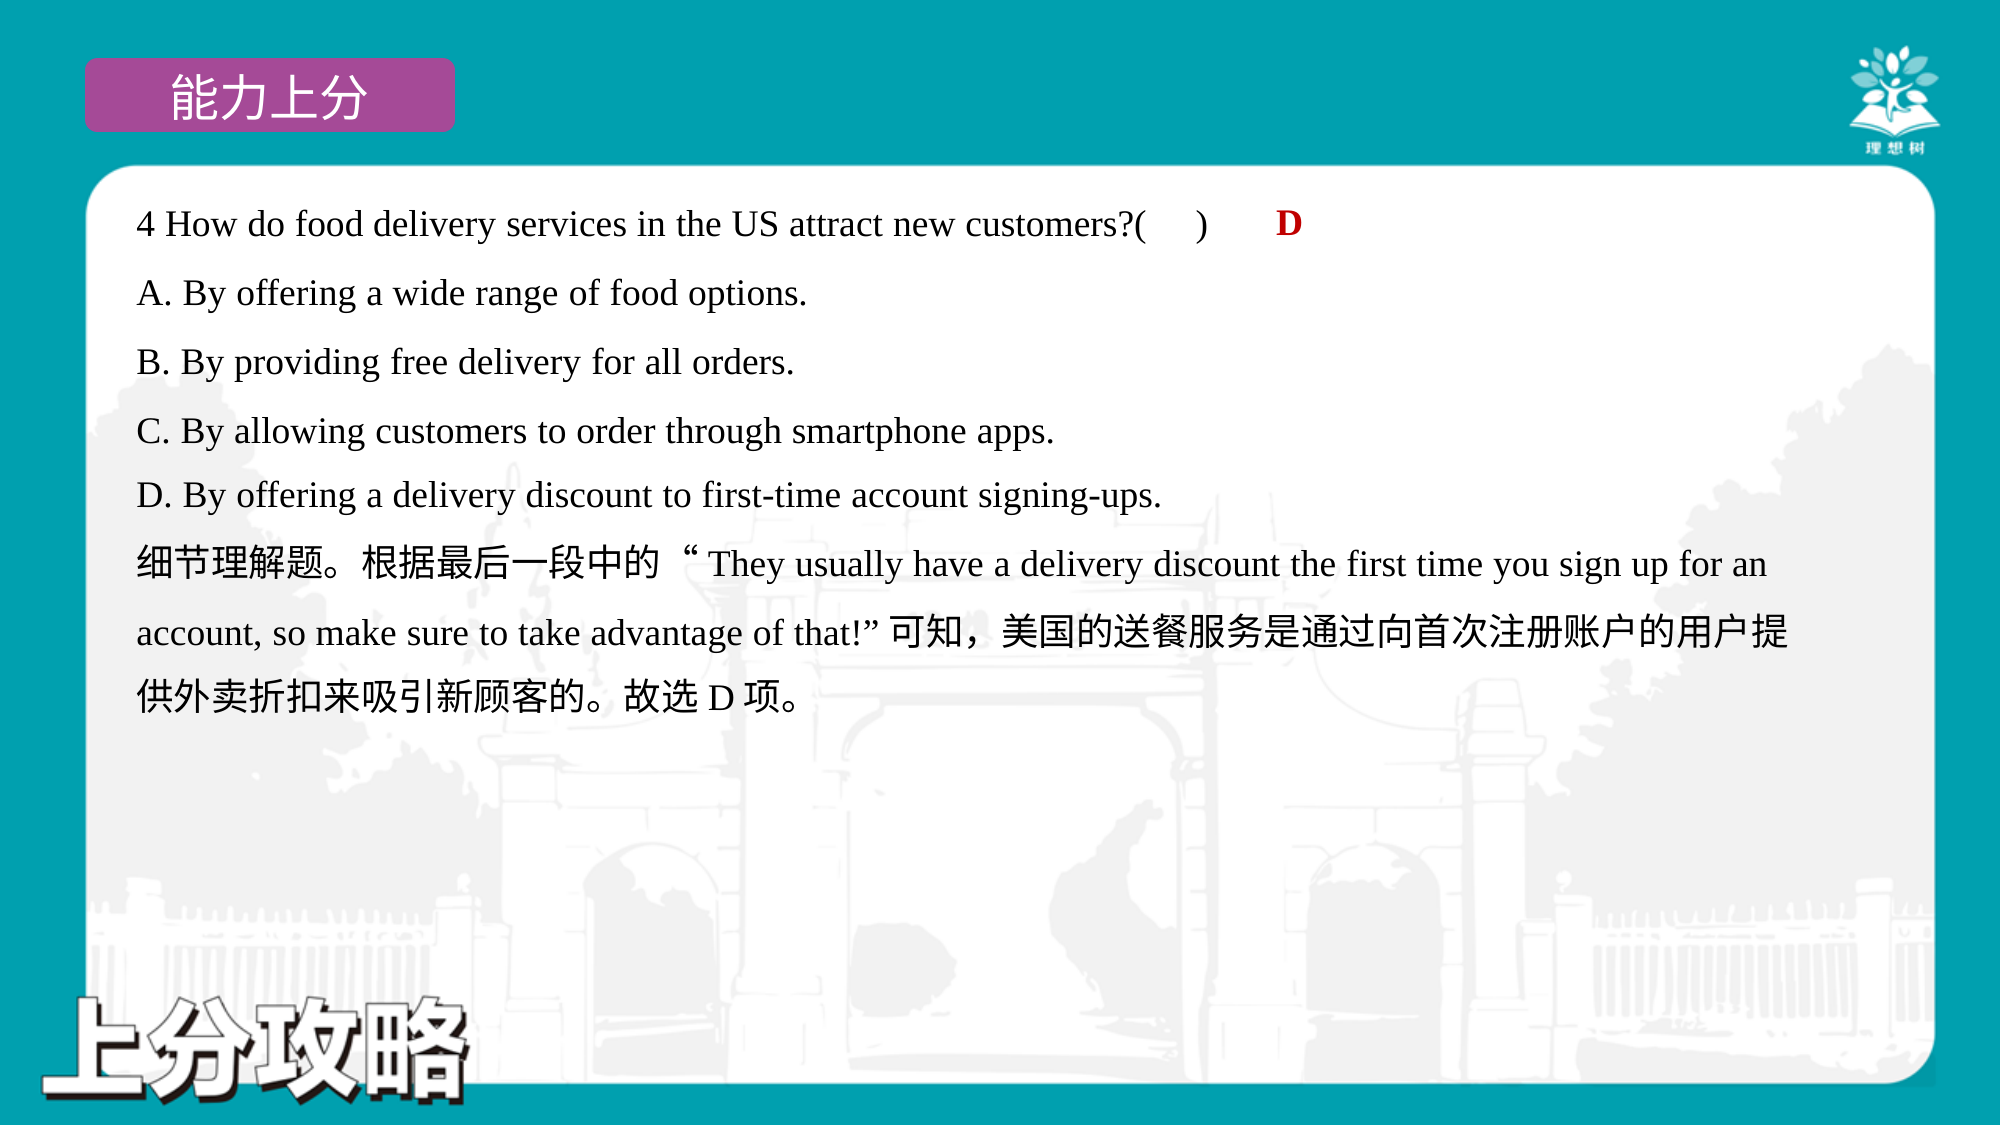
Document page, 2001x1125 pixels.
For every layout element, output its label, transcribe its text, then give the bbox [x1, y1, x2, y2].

text_box 细节理解题。根据最后一段中的“They usually have a delivery discount the first time you sign up for an account, so make sure to take advantage of that!”可知，美国的送餐服务是通过向首次注册账户的用户提 供外卖折扣来吸引新顾客的。故选D项。 [136, 515, 1865, 711]
text_box 4 How do food delivery services in the US attract new customers?( ) [136, 176, 1865, 237]
text_box A. By offering a wide range of food options. B. By providing free delivery for all orders. C. By allowing customers to order through smartphone apps. D. By offering a delivery discount to first-time account signing-ups. [136, 244, 1865, 509]
text_box D [1262, 176, 1317, 236]
picture [0, 0, 2000, 1125]
